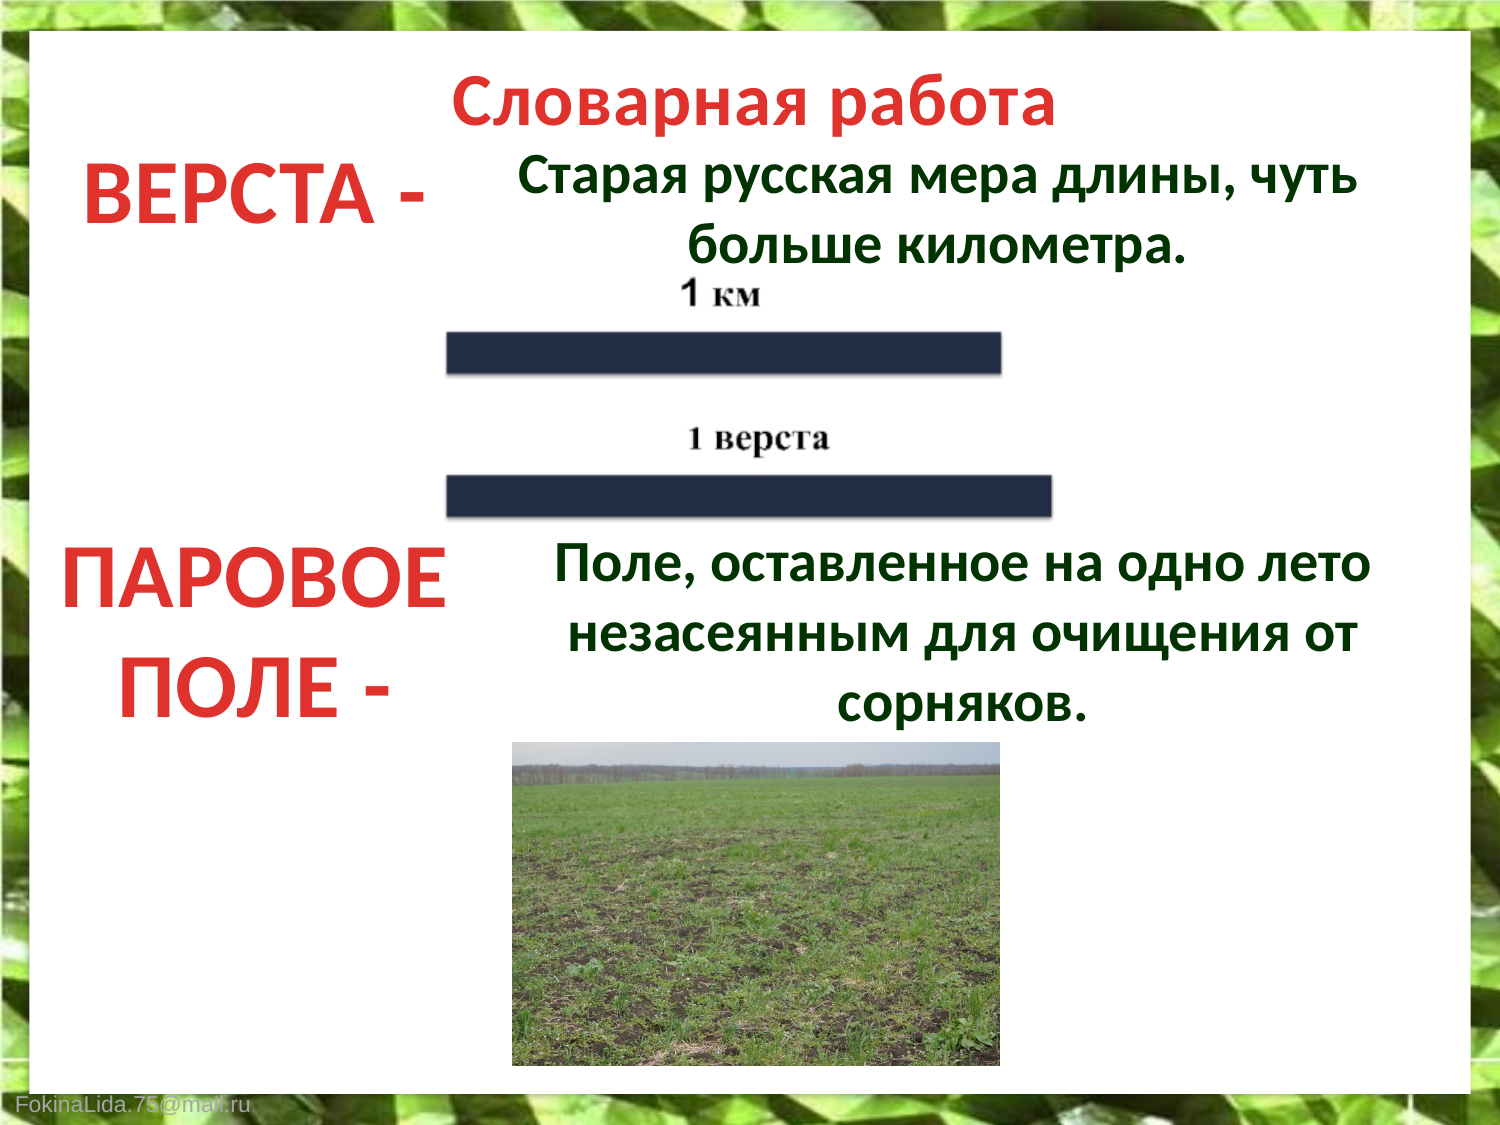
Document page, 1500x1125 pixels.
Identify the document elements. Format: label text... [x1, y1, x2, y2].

text_box ВЕРСТА - [66, 123, 464, 249]
picture [0, 0, 1500, 1125]
text_box Поле, оставленное на одно лето незасеянным для очищения от сорняков. [456, 515, 1471, 741]
text_box Словарная работа [40, 42, 1471, 148]
text_box ПАРОВОЕ ПОЛЕ - [44, 508, 486, 744]
text_box Старая русская мера длины, чуть больше километра. [430, 127, 1446, 283]
